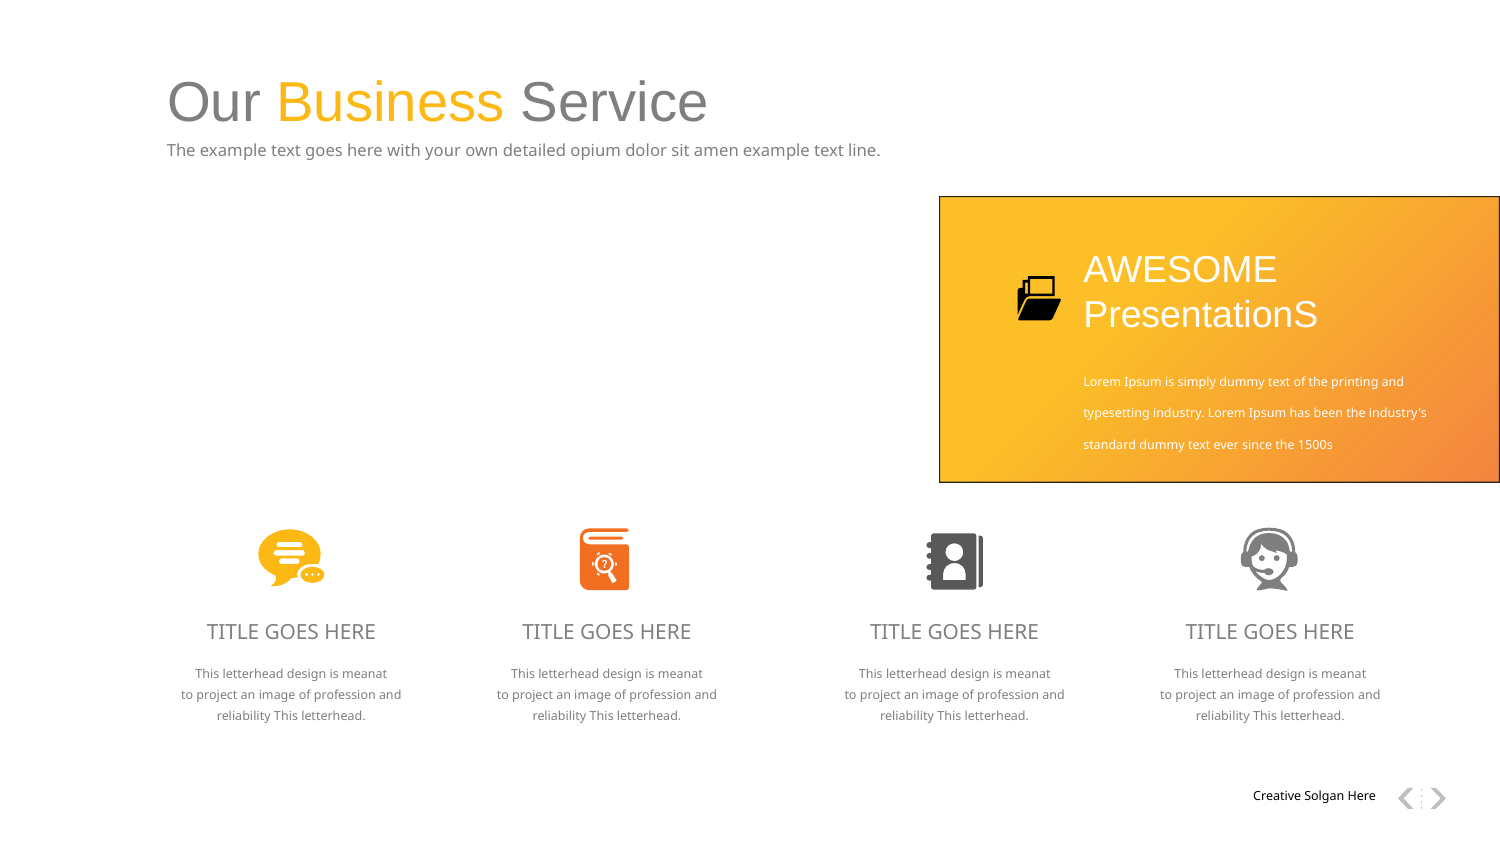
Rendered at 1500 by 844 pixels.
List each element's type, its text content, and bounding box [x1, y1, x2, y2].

text_box [579, 528, 629, 591]
text_box [258, 529, 321, 587]
text_box TITLE GOES HERE [846, 613, 1063, 646]
text_box This letterhead design is meanat to project an image of profession and reliability This letterhead. [159, 658, 424, 726]
text_box [300, 566, 325, 583]
text_box Our Business Service [155, 59, 882, 134]
text_box This letterhead design is meanat to project an image of profession and reliability This letterhead. [474, 658, 740, 726]
text_box This letterhead design is meanat to project an image of profession and reliability This letterhead. [1137, 658, 1403, 726]
text_box [978, 535, 983, 588]
text_box The example text goes here with your own detailed opium dolor sit amen example text line. [155, 134, 902, 165]
text_box [926, 533, 977, 590]
text_box TITLE GOES HERE [1162, 613, 1378, 646]
text_box [1240, 527, 1298, 591]
text_box TITLE GOES HERE [183, 613, 400, 646]
text_box TITLE GOES HERE [499, 613, 715, 646]
picture [169, 195, 1500, 483]
text_box This letterhead design is meanat to project an image of profession and reliability This letterhead. [822, 658, 1087, 726]
